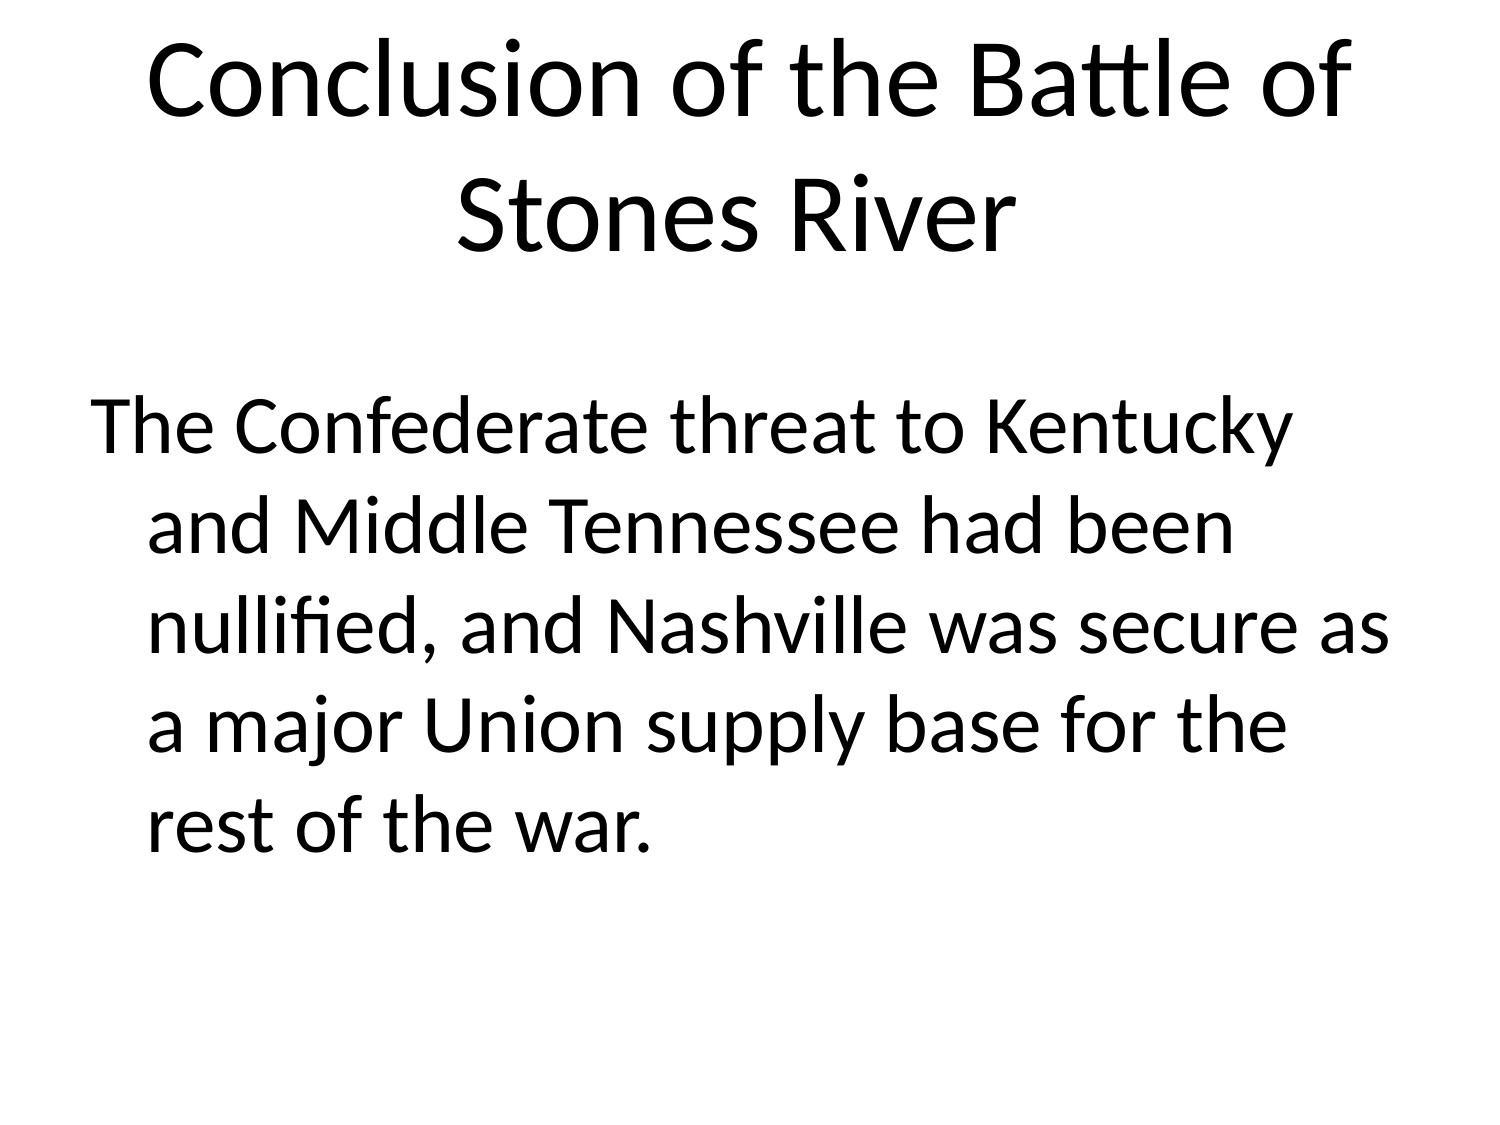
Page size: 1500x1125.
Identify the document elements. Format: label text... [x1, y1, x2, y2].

title Conclusion of the Battle of Stones River [75, 45, 1425, 233]
list The Confederate threat to Kentucky and Middle Tennessee had been nullified, and Nashville was secure as a major Union supply base for the rest of the war. [75, 362, 1425, 938]
